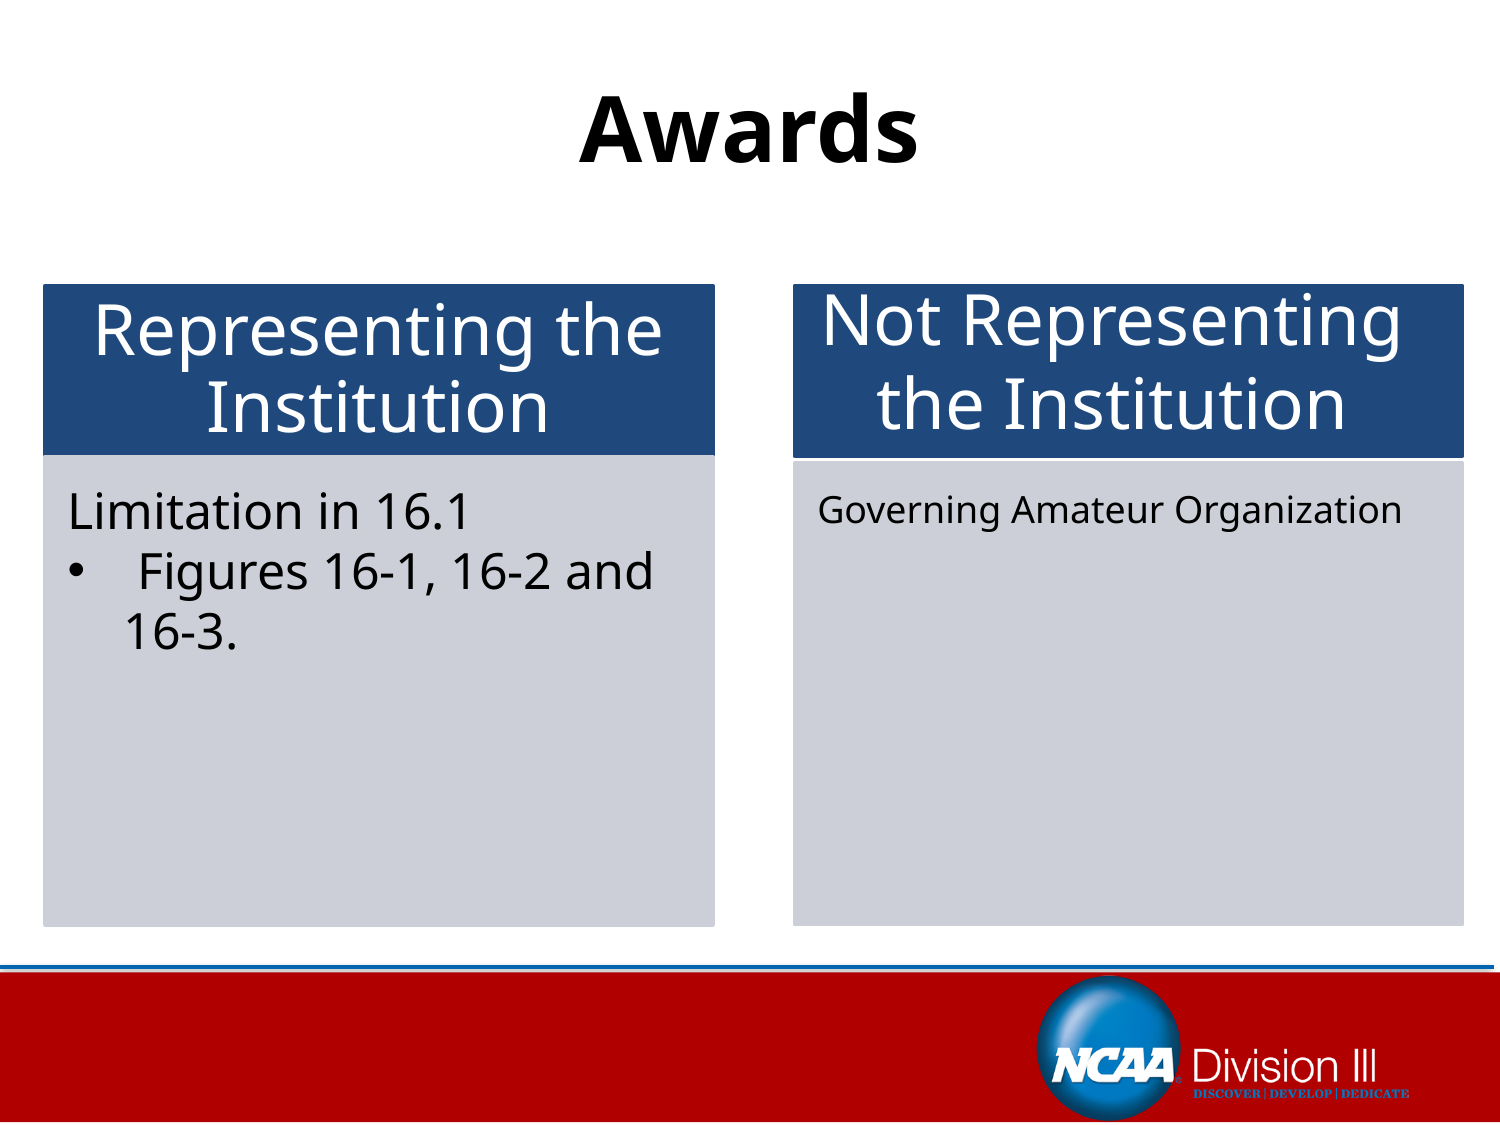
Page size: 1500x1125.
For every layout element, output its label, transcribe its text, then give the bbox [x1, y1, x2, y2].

picture [1021, 947, 1423, 1125]
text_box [762, 262, 1463, 457]
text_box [44, 456, 714, 925]
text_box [44, 285, 714, 456]
title Awards [75, 32, 1425, 220]
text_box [794, 463, 1463, 925]
list [762, 464, 1425, 947]
